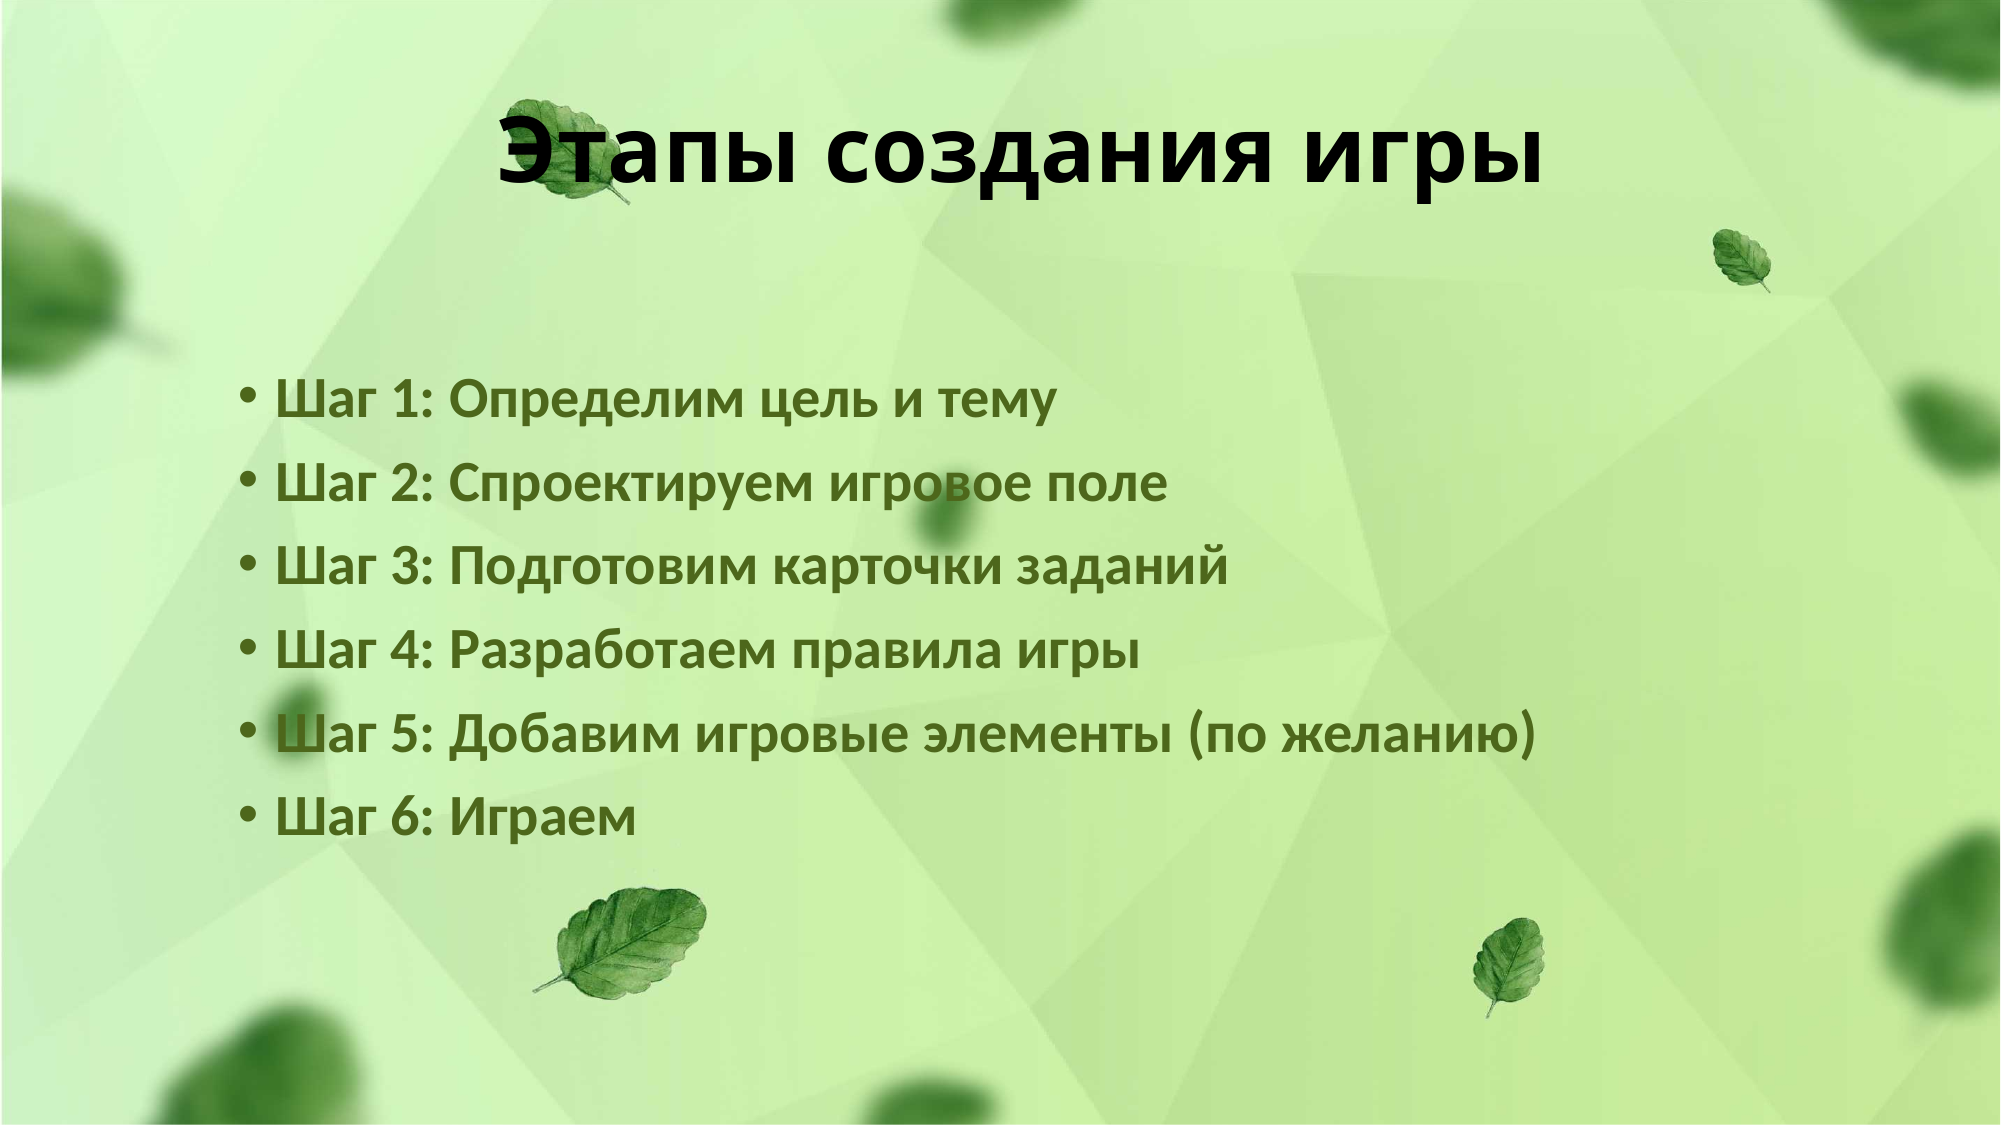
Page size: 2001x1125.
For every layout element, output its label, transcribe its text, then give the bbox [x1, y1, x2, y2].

picture [0, 0, 2001, 1125]
title Этапы создания игры [481, 43, 1842, 262]
list Шаг 1: Определим цель и тему Шаг 2: Спроектируем игровое поле Шаг 3: Подготовим карточки заданий Шаг 4: Разработаем правила игры Шаг 5: Добавим игровые элементы (по желанию) Шаг 6: Играем [222, 359, 1863, 941]
